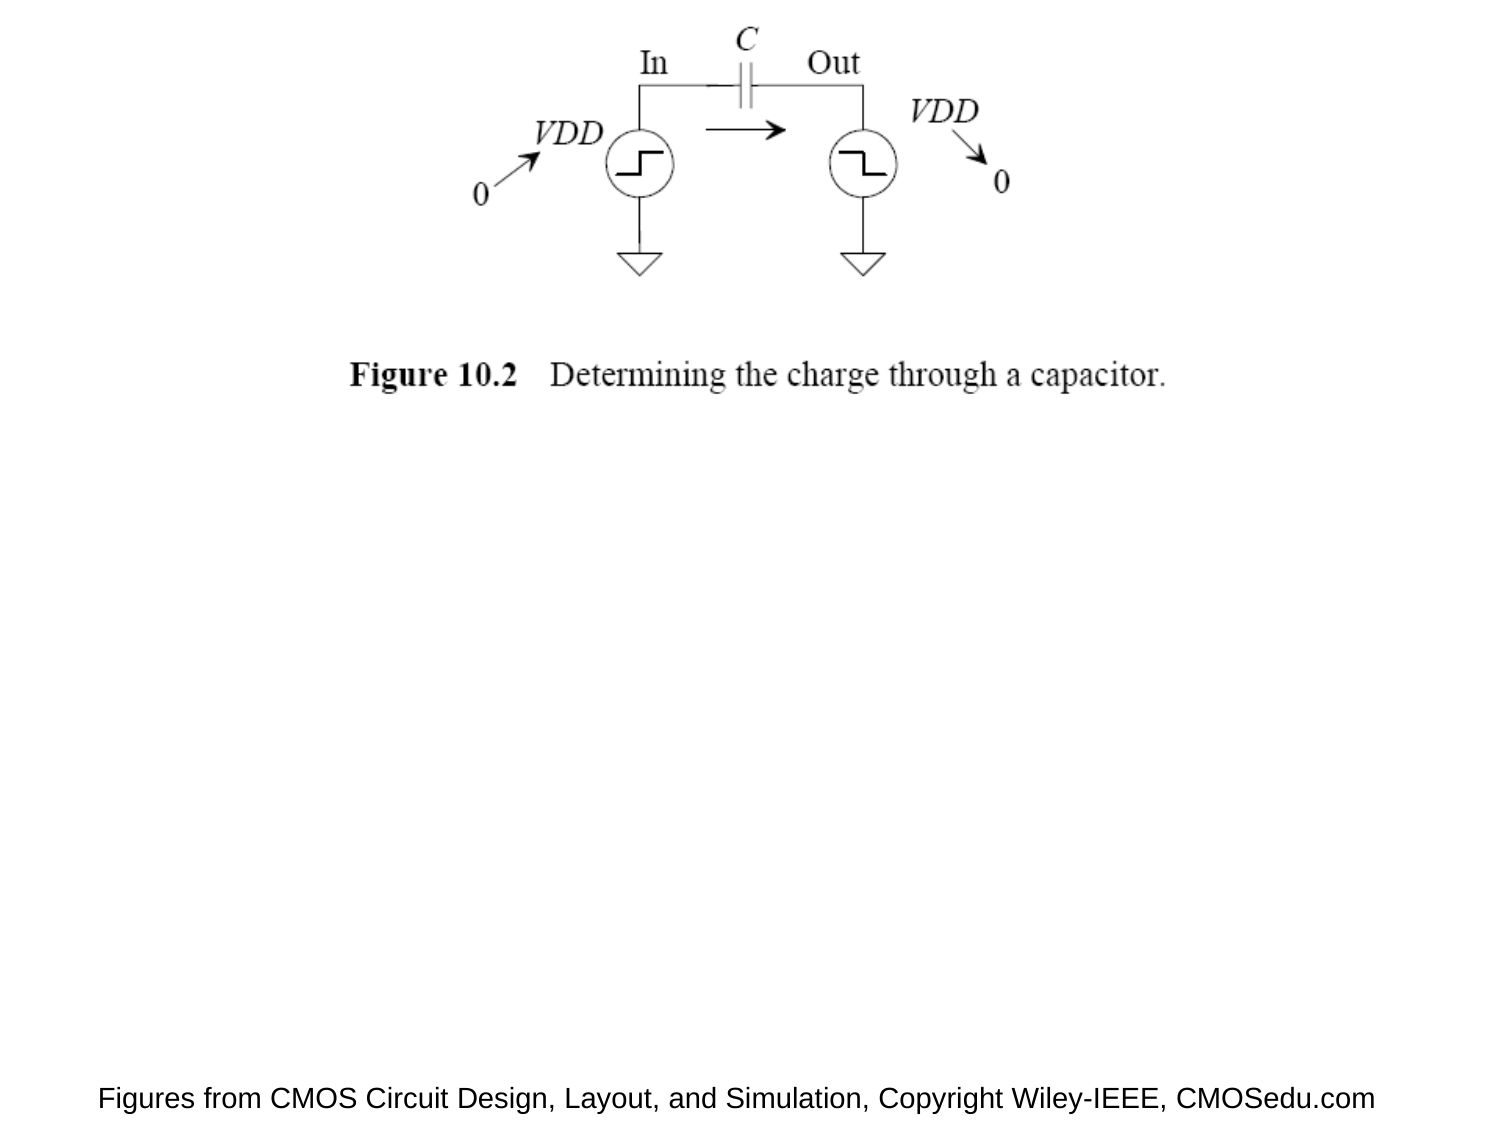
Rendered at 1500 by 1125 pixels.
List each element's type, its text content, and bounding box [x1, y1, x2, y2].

footer Figures from CMOS Circuit Design, Layout, and Simulation, Copyright Wiley-IEEE, CMOSedu.com [24, 1072, 1451, 1125]
picture [312, 24, 1191, 416]
